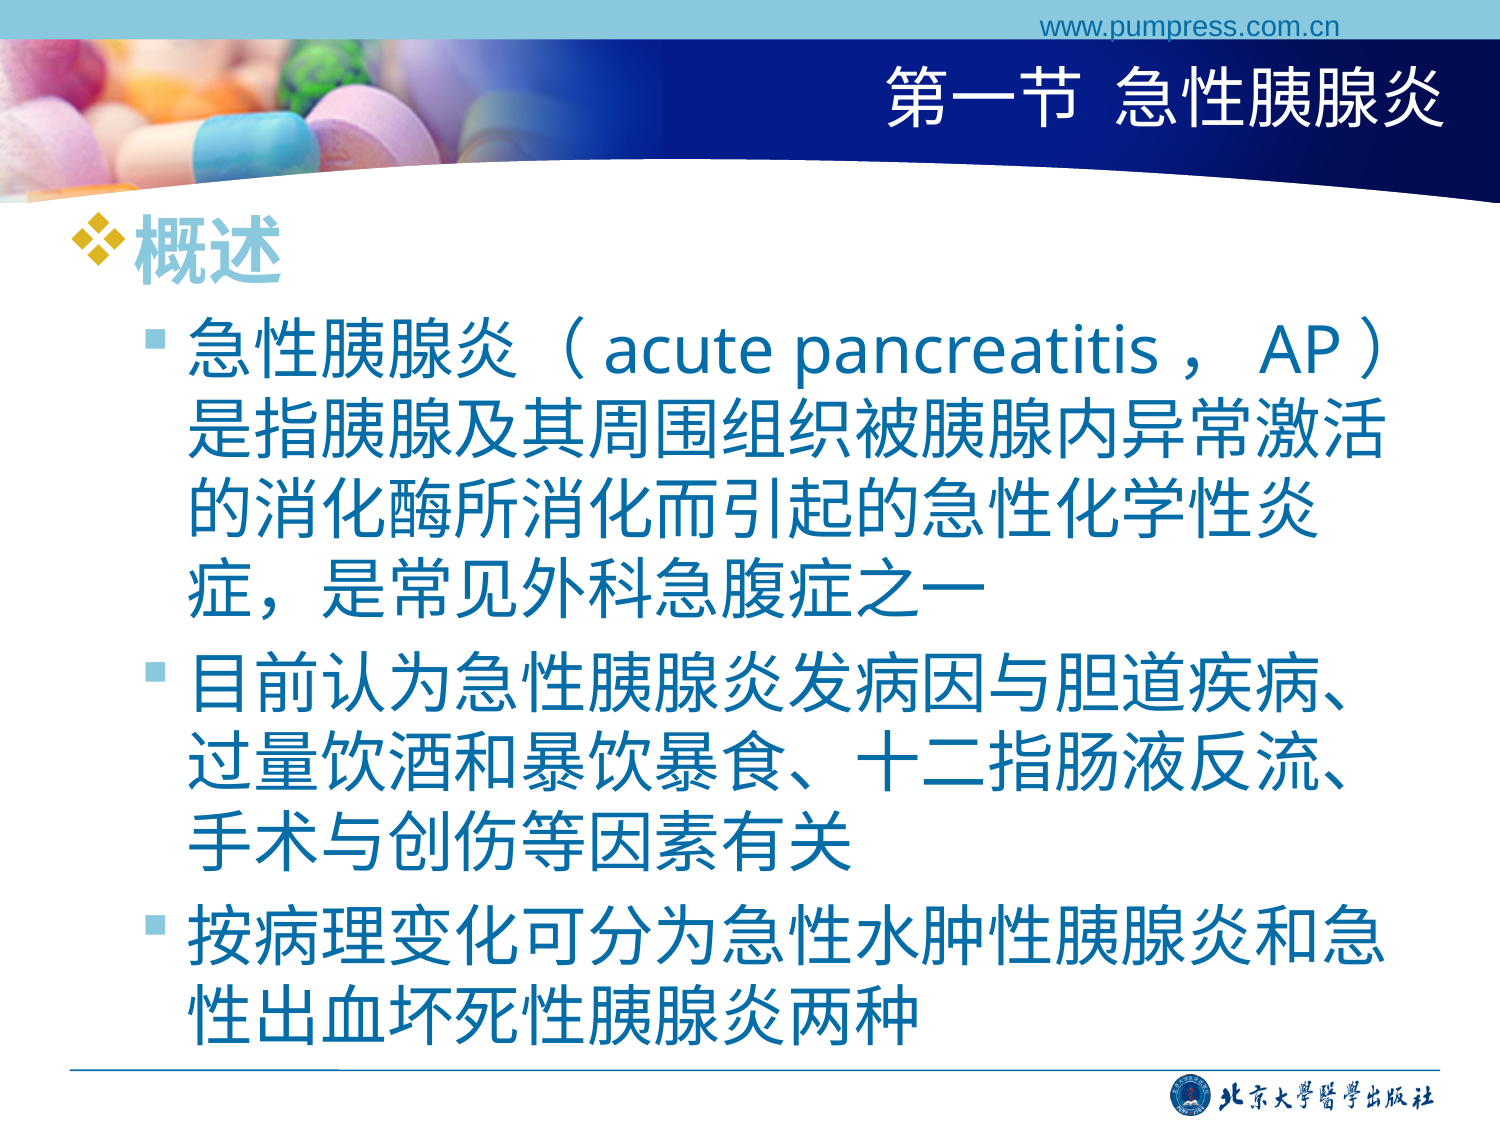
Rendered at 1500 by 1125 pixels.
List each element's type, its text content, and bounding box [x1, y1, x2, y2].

slide_number www.pumpress.com.cn [1025, 0, 1463, 38]
picture [0, 40, 1500, 203]
picture [1170, 1074, 1436, 1118]
list 概述 急性胰腺炎（acute pancreatitis，AP）是指胰腺及其周围组织被胰腺内异常激活的消化酶所消化而引起的急性化学性炎症，是常见外科急腹症之一 目前认为急性胰腺炎发病因与胆道疾病、过量饮酒和暴饮暴食、十二指肠液反流、手术与创伤等因素有关 按病理变化可分为急性水肿性胰腺炎和急性出血坏死性胰腺炎两种 [49, 196, 1463, 997]
title 第一节 急性胰腺炎 [137, 49, 1463, 143]
